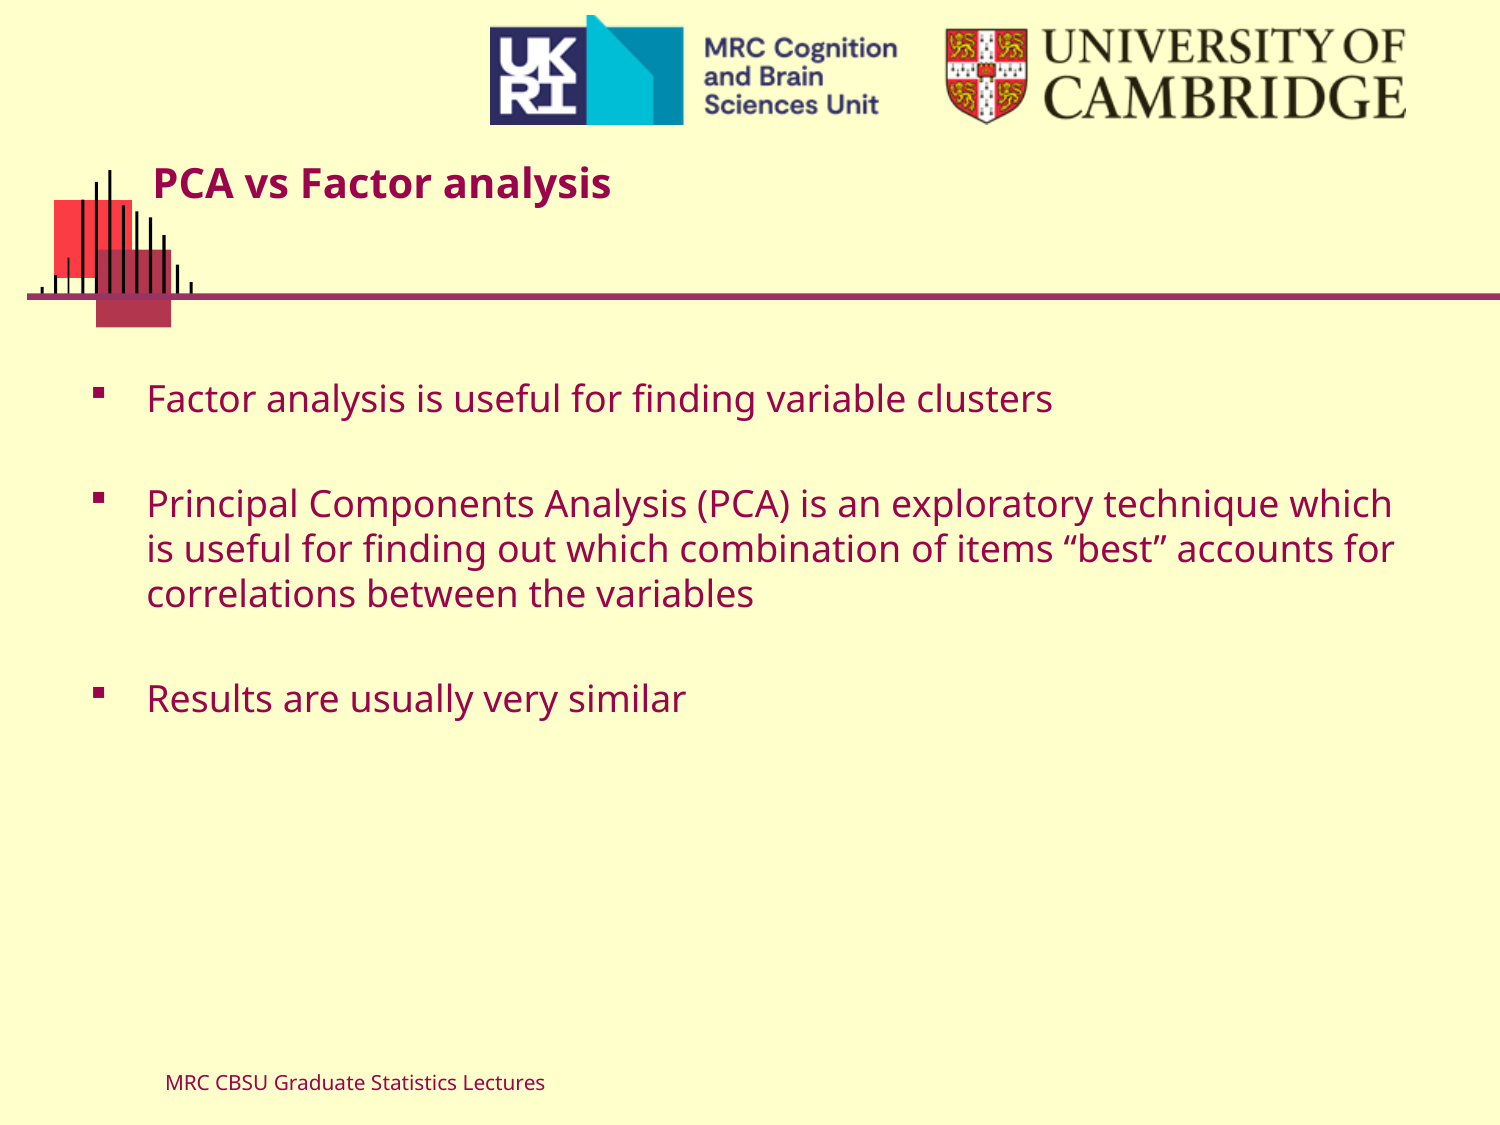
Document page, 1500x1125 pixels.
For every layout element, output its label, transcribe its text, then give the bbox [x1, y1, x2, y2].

list Factor analysis is useful for finding variable clusters Principal Components Analysis (PCA) is an exploratory technique which is useful for finding out which combination of items “best” accounts for correlations between the variables Results are usually very similar [75, 262, 1425, 1038]
picture [490, 15, 1406, 125]
footer MRC CBSU Graduate Statistics Lectures [149, 1062, 988, 1101]
title PCA vs Factor analysis [137, 137, 988, 233]
